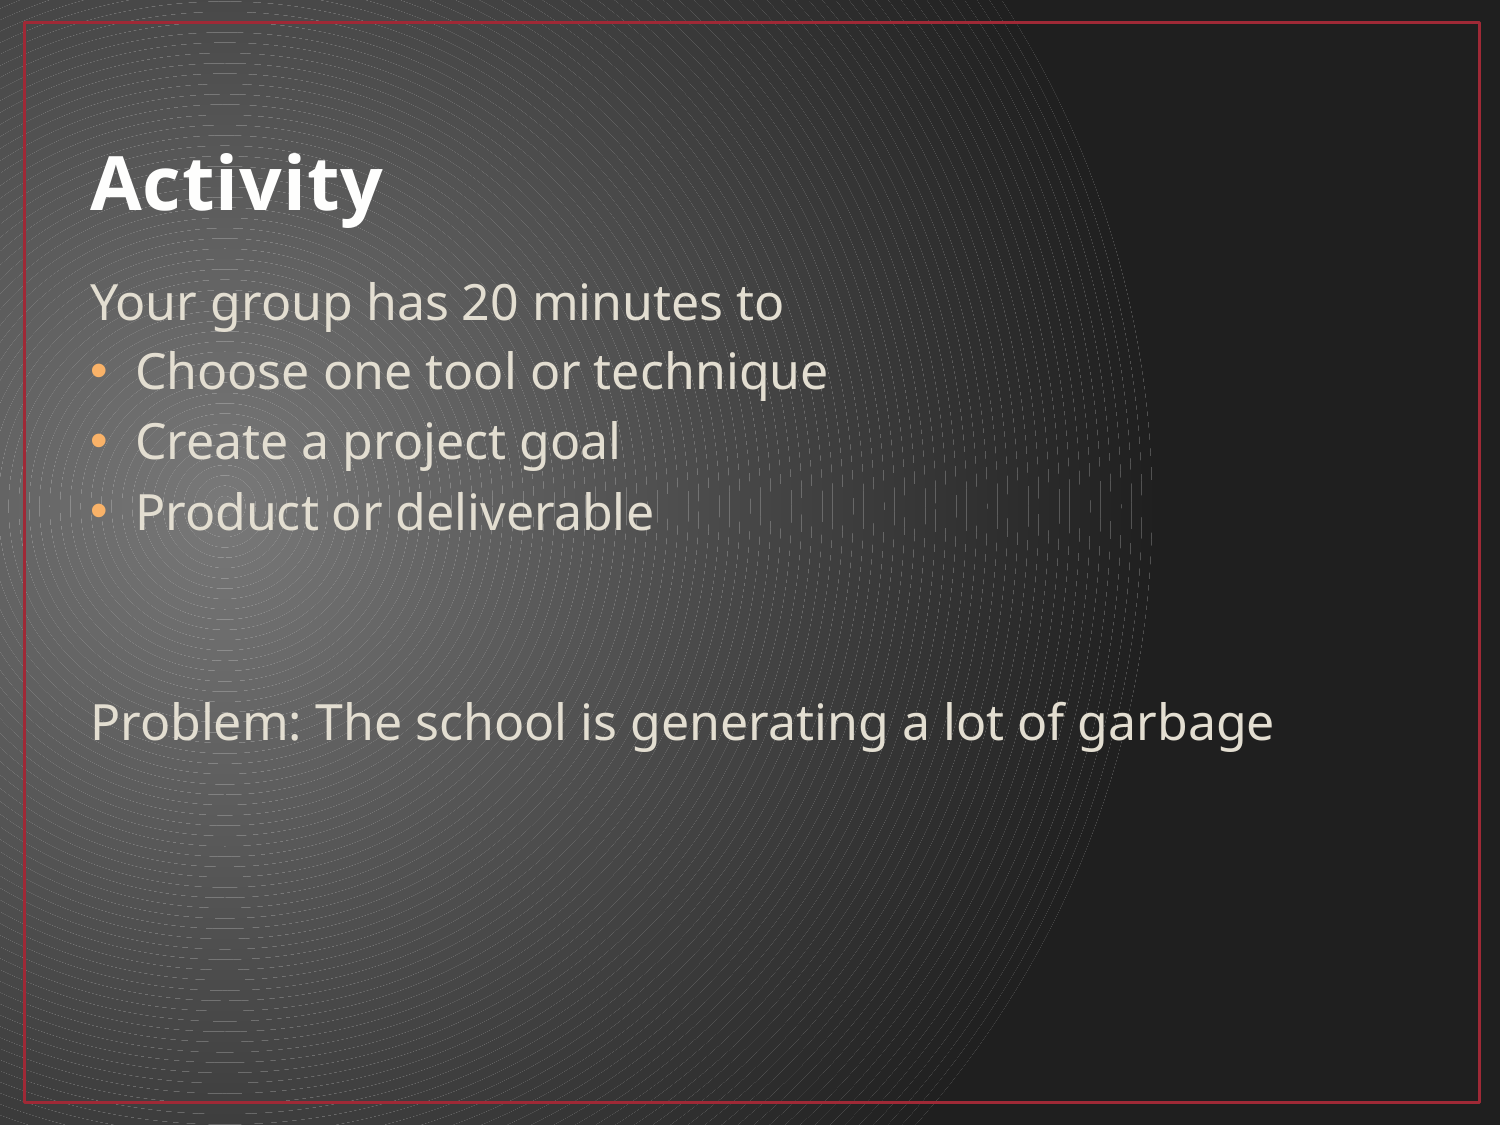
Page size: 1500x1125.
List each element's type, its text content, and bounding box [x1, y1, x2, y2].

title Activity [75, 45, 1425, 233]
list Your group has 20 minutes to Choose one tool or technique Create a project goal Product or deliverable Problem: The school is generating a lot of garbage [75, 262, 1425, 1005]
